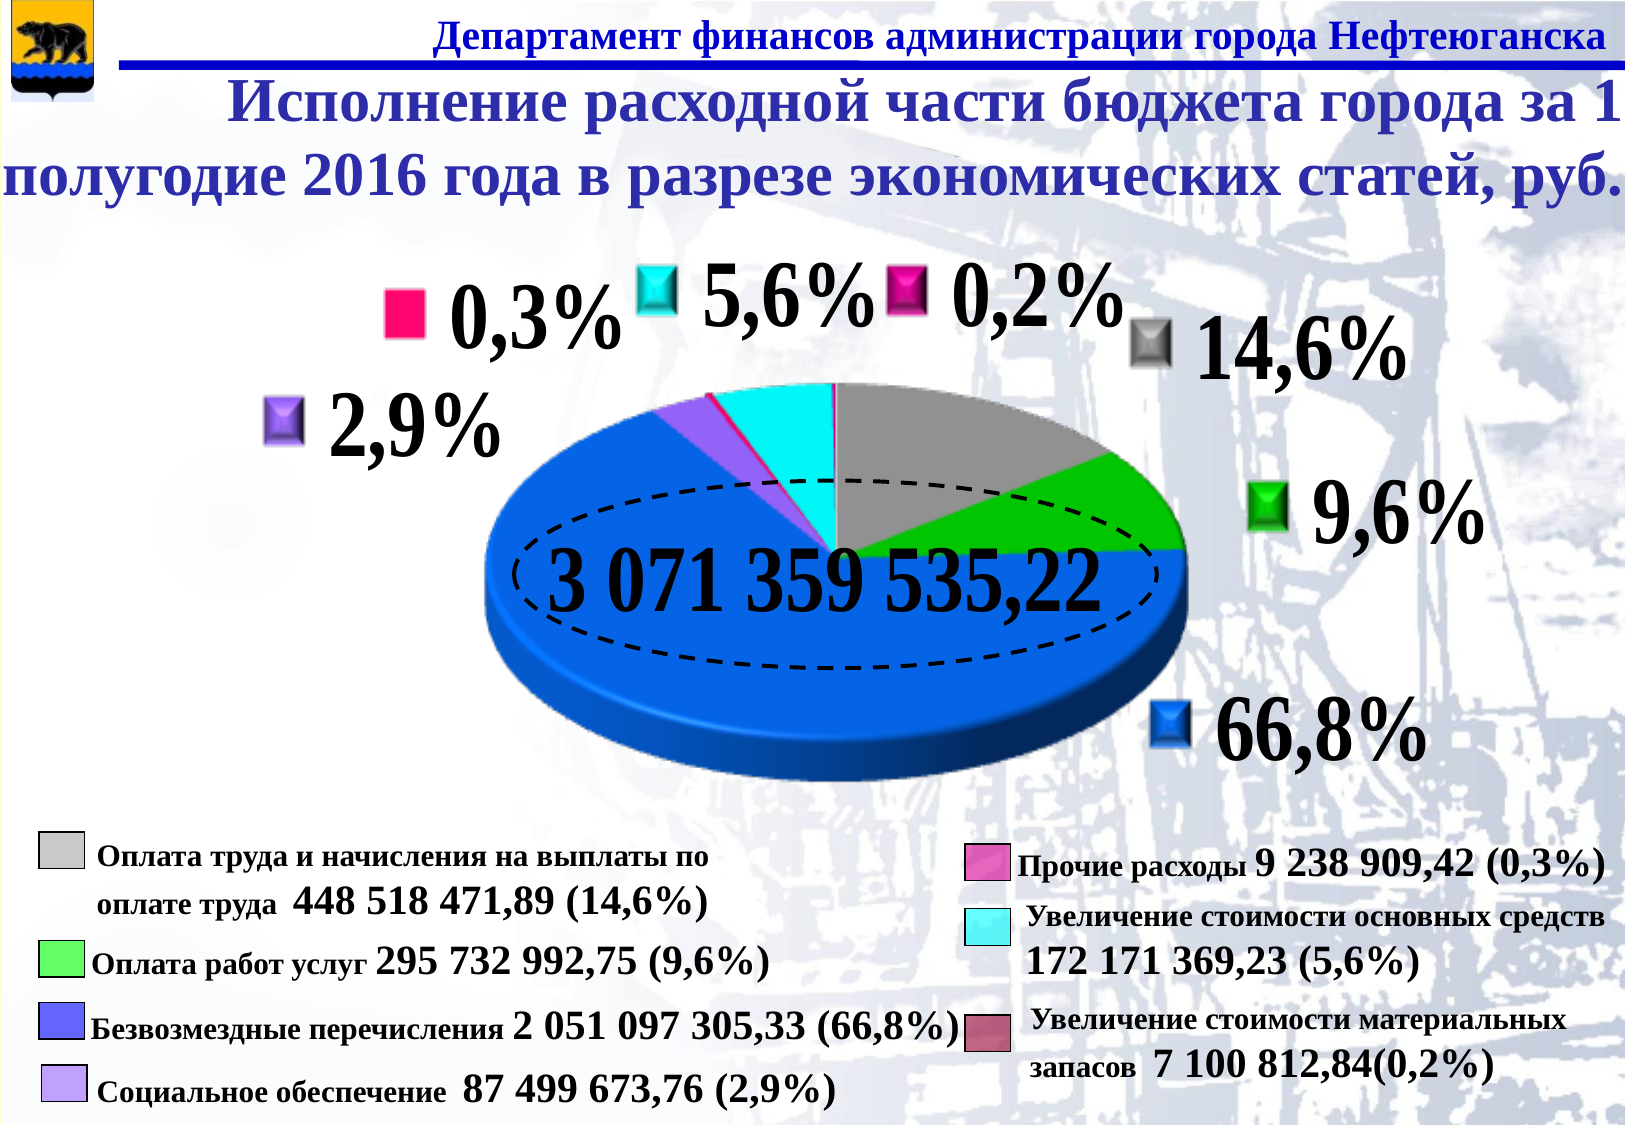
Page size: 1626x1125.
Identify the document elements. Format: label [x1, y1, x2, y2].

picture [0, 799, 1625, 1125]
text_box [0, 221, 1625, 799]
picture [0, 0, 1625, 221]
